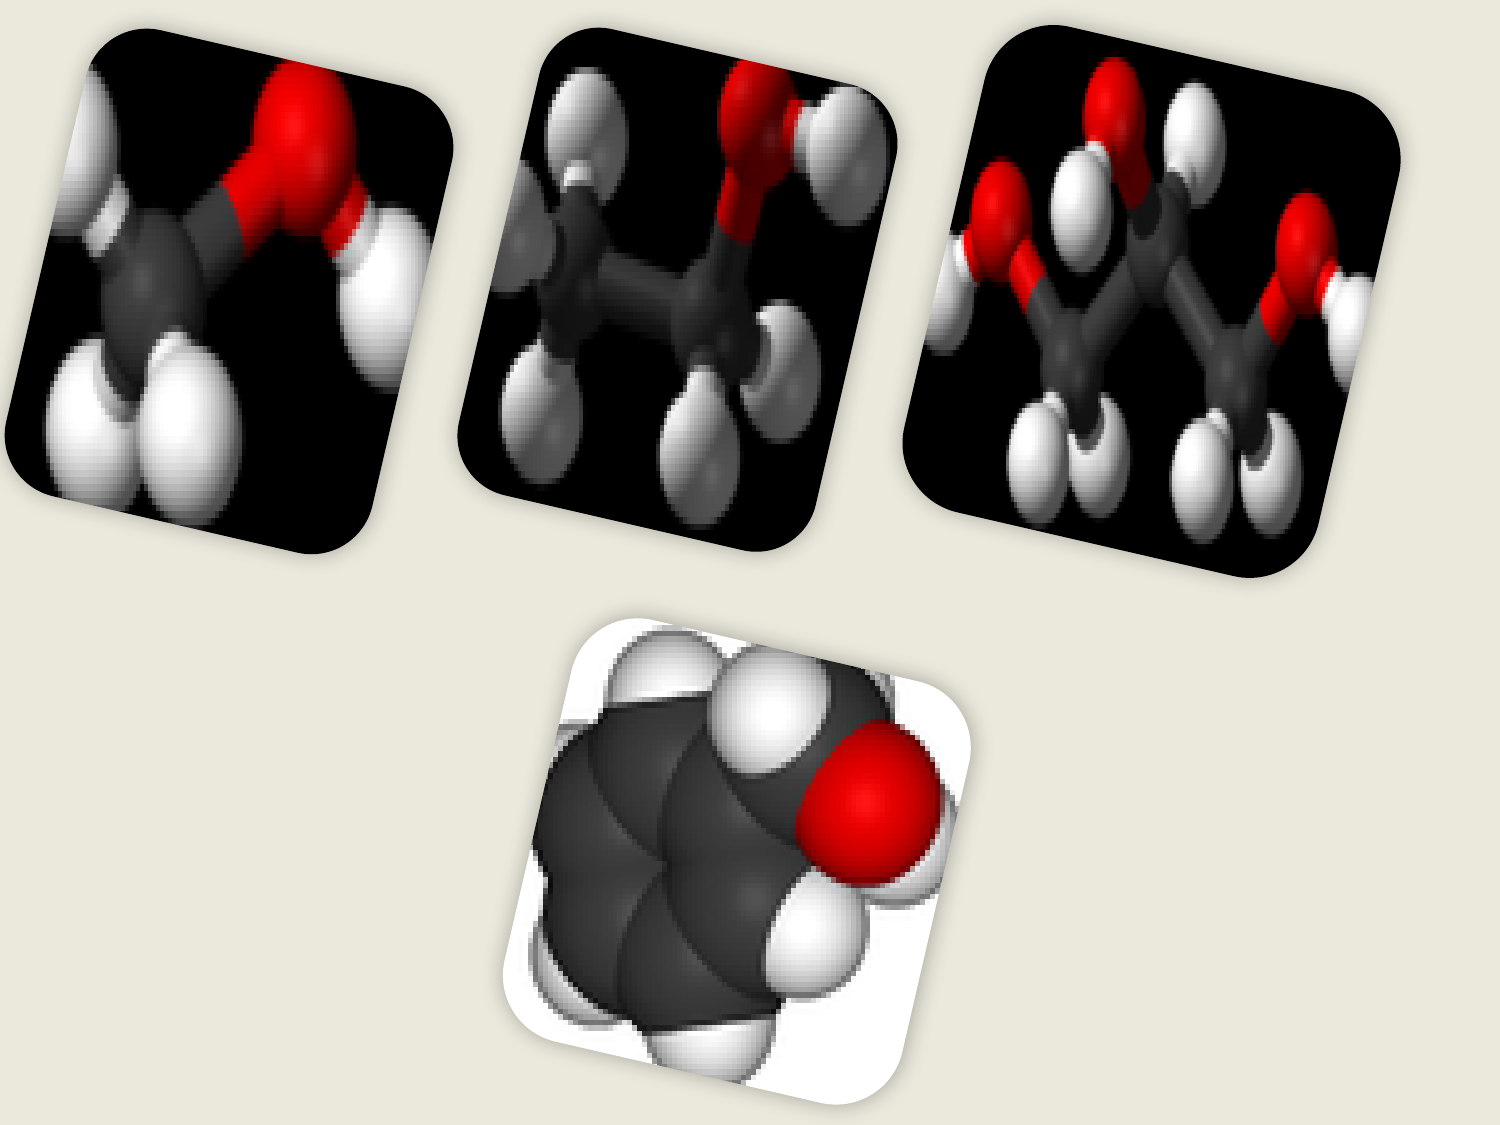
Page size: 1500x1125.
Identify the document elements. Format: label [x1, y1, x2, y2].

picture [902, 25, 1401, 578]
picture [502, 618, 971, 1105]
picture [457, 27, 898, 552]
picture [4, 28, 454, 555]
